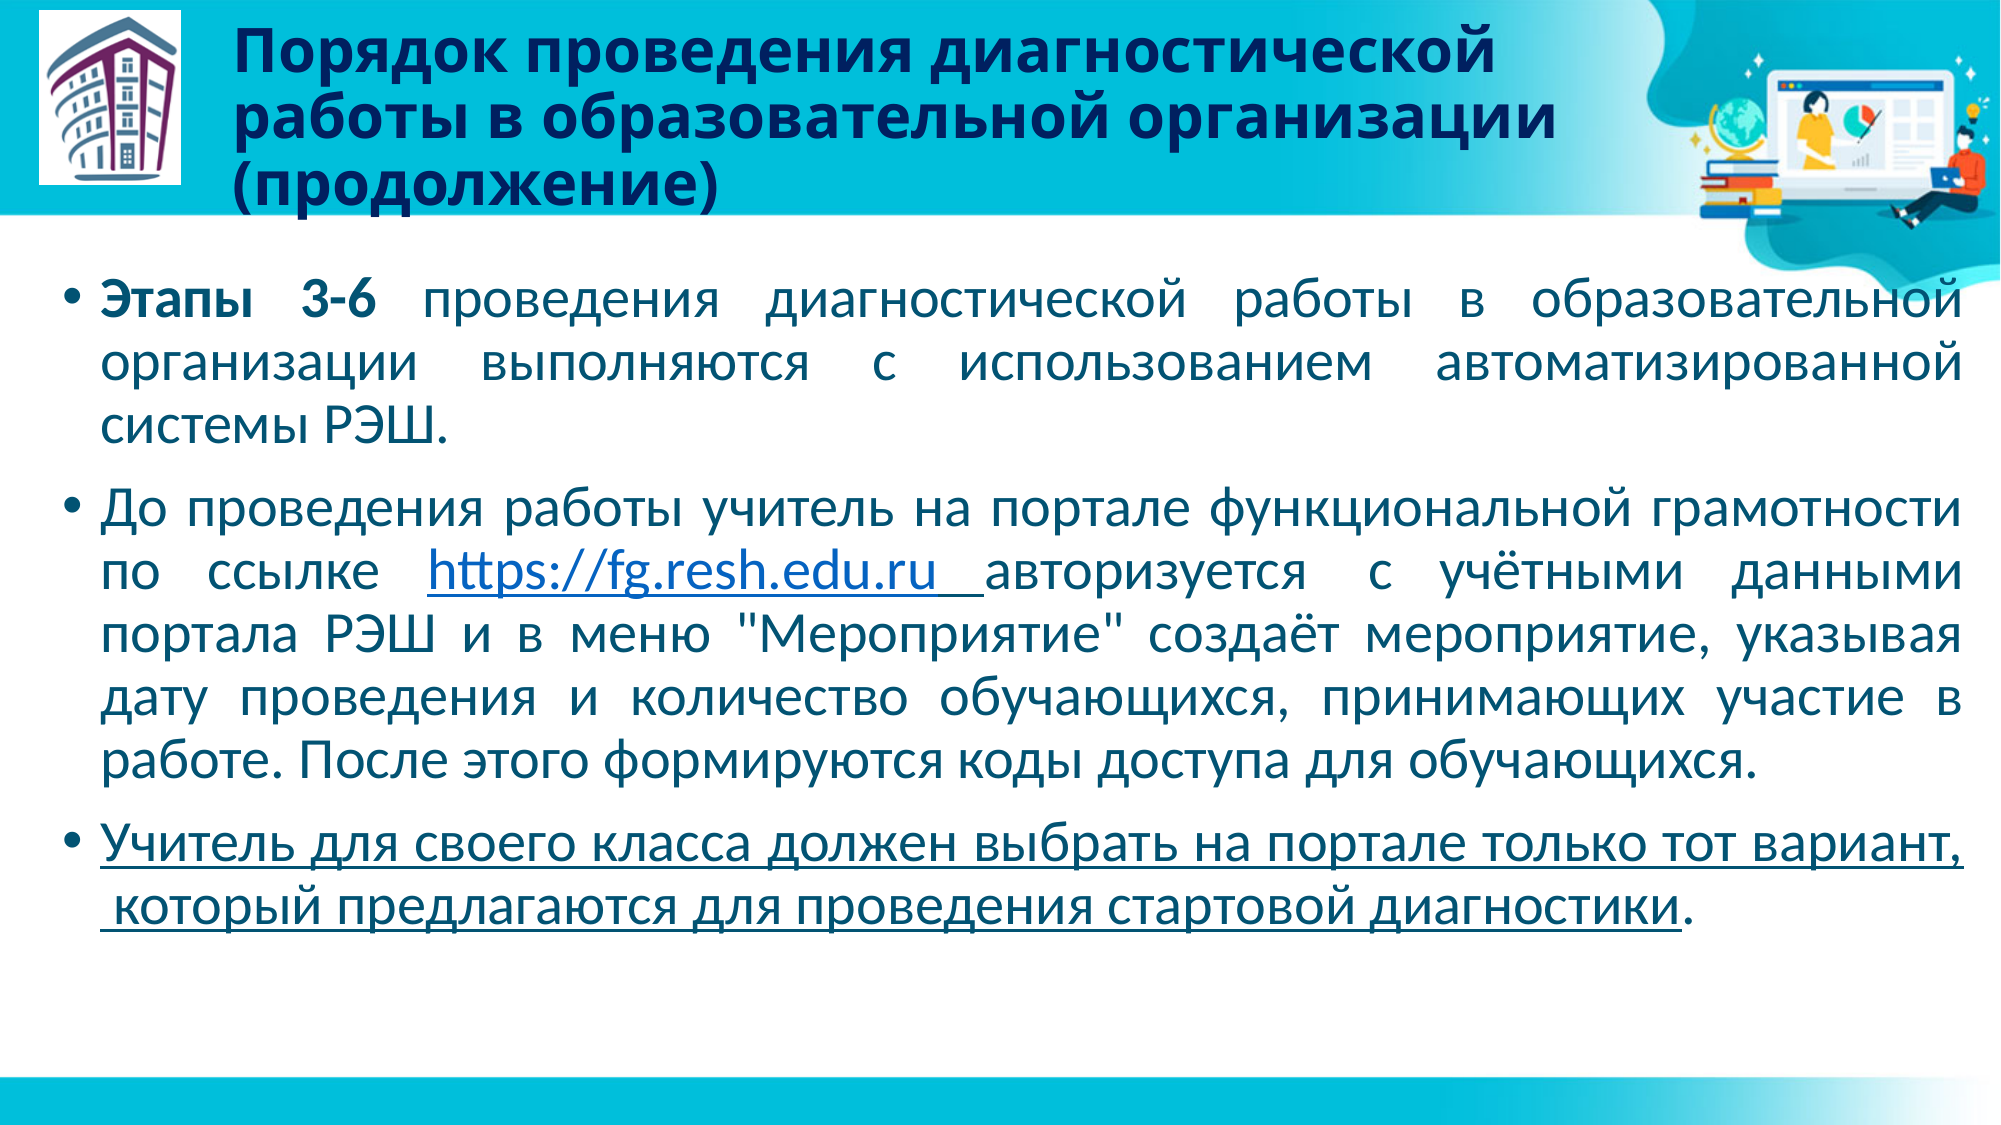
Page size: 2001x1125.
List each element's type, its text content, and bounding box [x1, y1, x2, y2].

list Этапы 3-6 проведения диагностической работы в образовательной организации выполняются с использованием автоматизированной системы РЭШ. До проведения работы учитель на портале функциональной грамотности по ссылке https://fg.resh.edu.ru авторизуется с учётными данными портала РЭШ и в меню "Мероприятие" создаёт мероприятие, указывая дату проведения и количество обучающихся, принимающих участие в работе. После этого формируются коды доступа для обучающихся. Учитель для своего класса должен выбрать на портале только тот вариант, который предлагаются для проведения стартовой диагностики. [47, 259, 1980, 1072]
picture [0, 0, 2001, 1125]
title Порядок проведения диагностической работы в образовательной организации (продолжение) [217, 10, 1745, 228]
